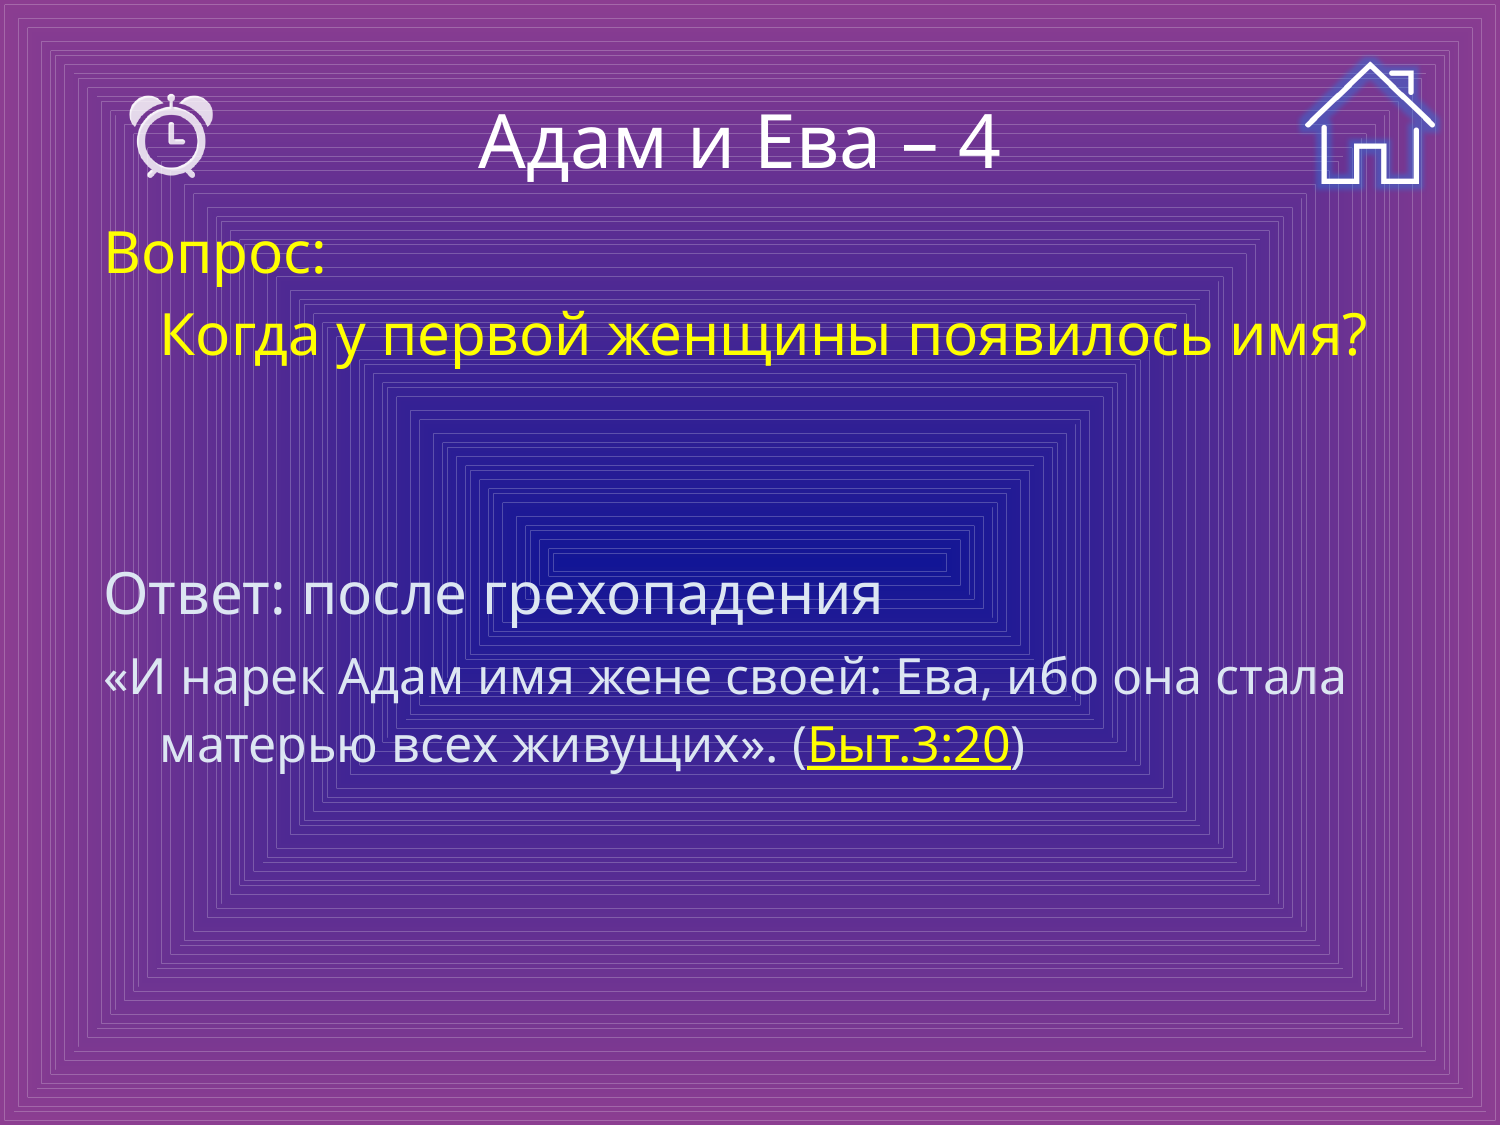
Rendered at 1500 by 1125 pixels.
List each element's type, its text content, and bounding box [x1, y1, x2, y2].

picture [123, 89, 219, 185]
list Ответ: после грехопадения «И нарек Адам имя жене своей: Ева, ибо она стала матерью всех живущих». (Быт.3:20) [88, 538, 1425, 1029]
list Вопрос: Когда у первой женщины появилось имя? [88, 208, 1437, 457]
picture [1304, 54, 1435, 184]
title Адам и Ева – 4 [75, 45, 1425, 233]
